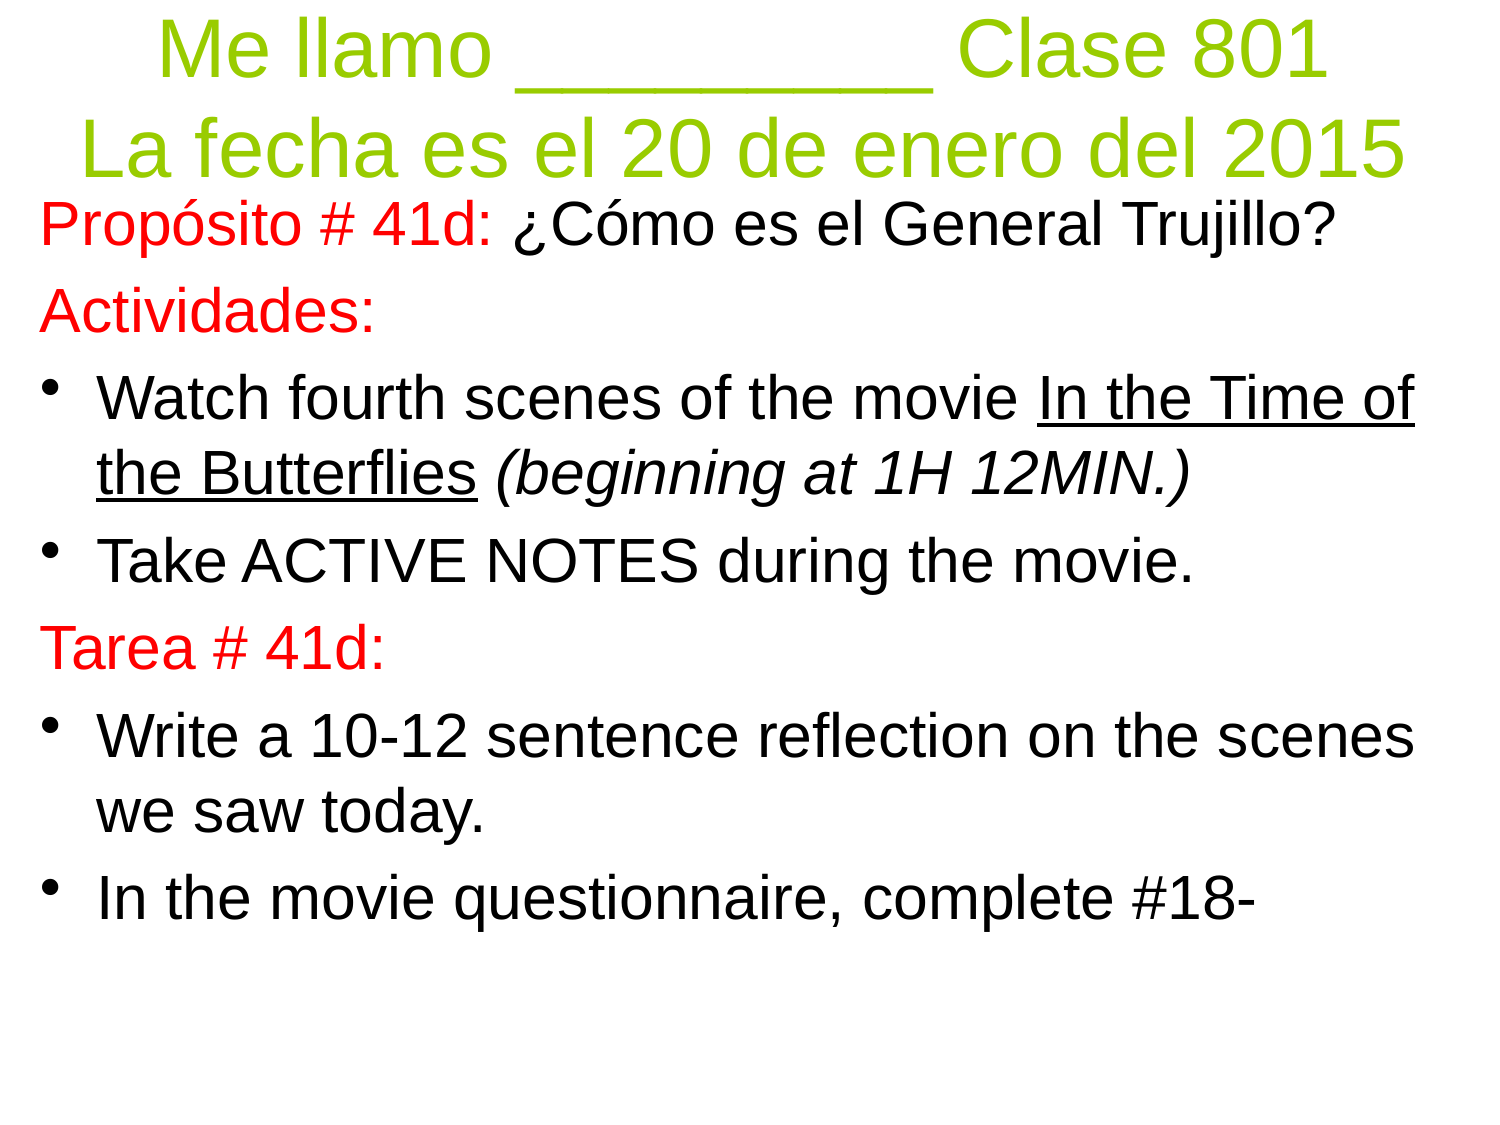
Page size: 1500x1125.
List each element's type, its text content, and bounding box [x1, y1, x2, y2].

title Me llamo _________ Clase 801 La fecha es el 20 de enero del 2015 [24, 0, 1463, 174]
text_box Propósito # 41d: ¿Cómo es el General Trujillo? Actividades: Watch fourth scenes of the movie In the Time of the Butterflies (beginning at 1H 12MIN.) Take ACTIVE NOTES during the movie. Tarea # 41d: Write a 10-12 sentence reflection on the scenes we saw today. In the movie questionnaire, complete #18- [24, 174, 1463, 1000]
